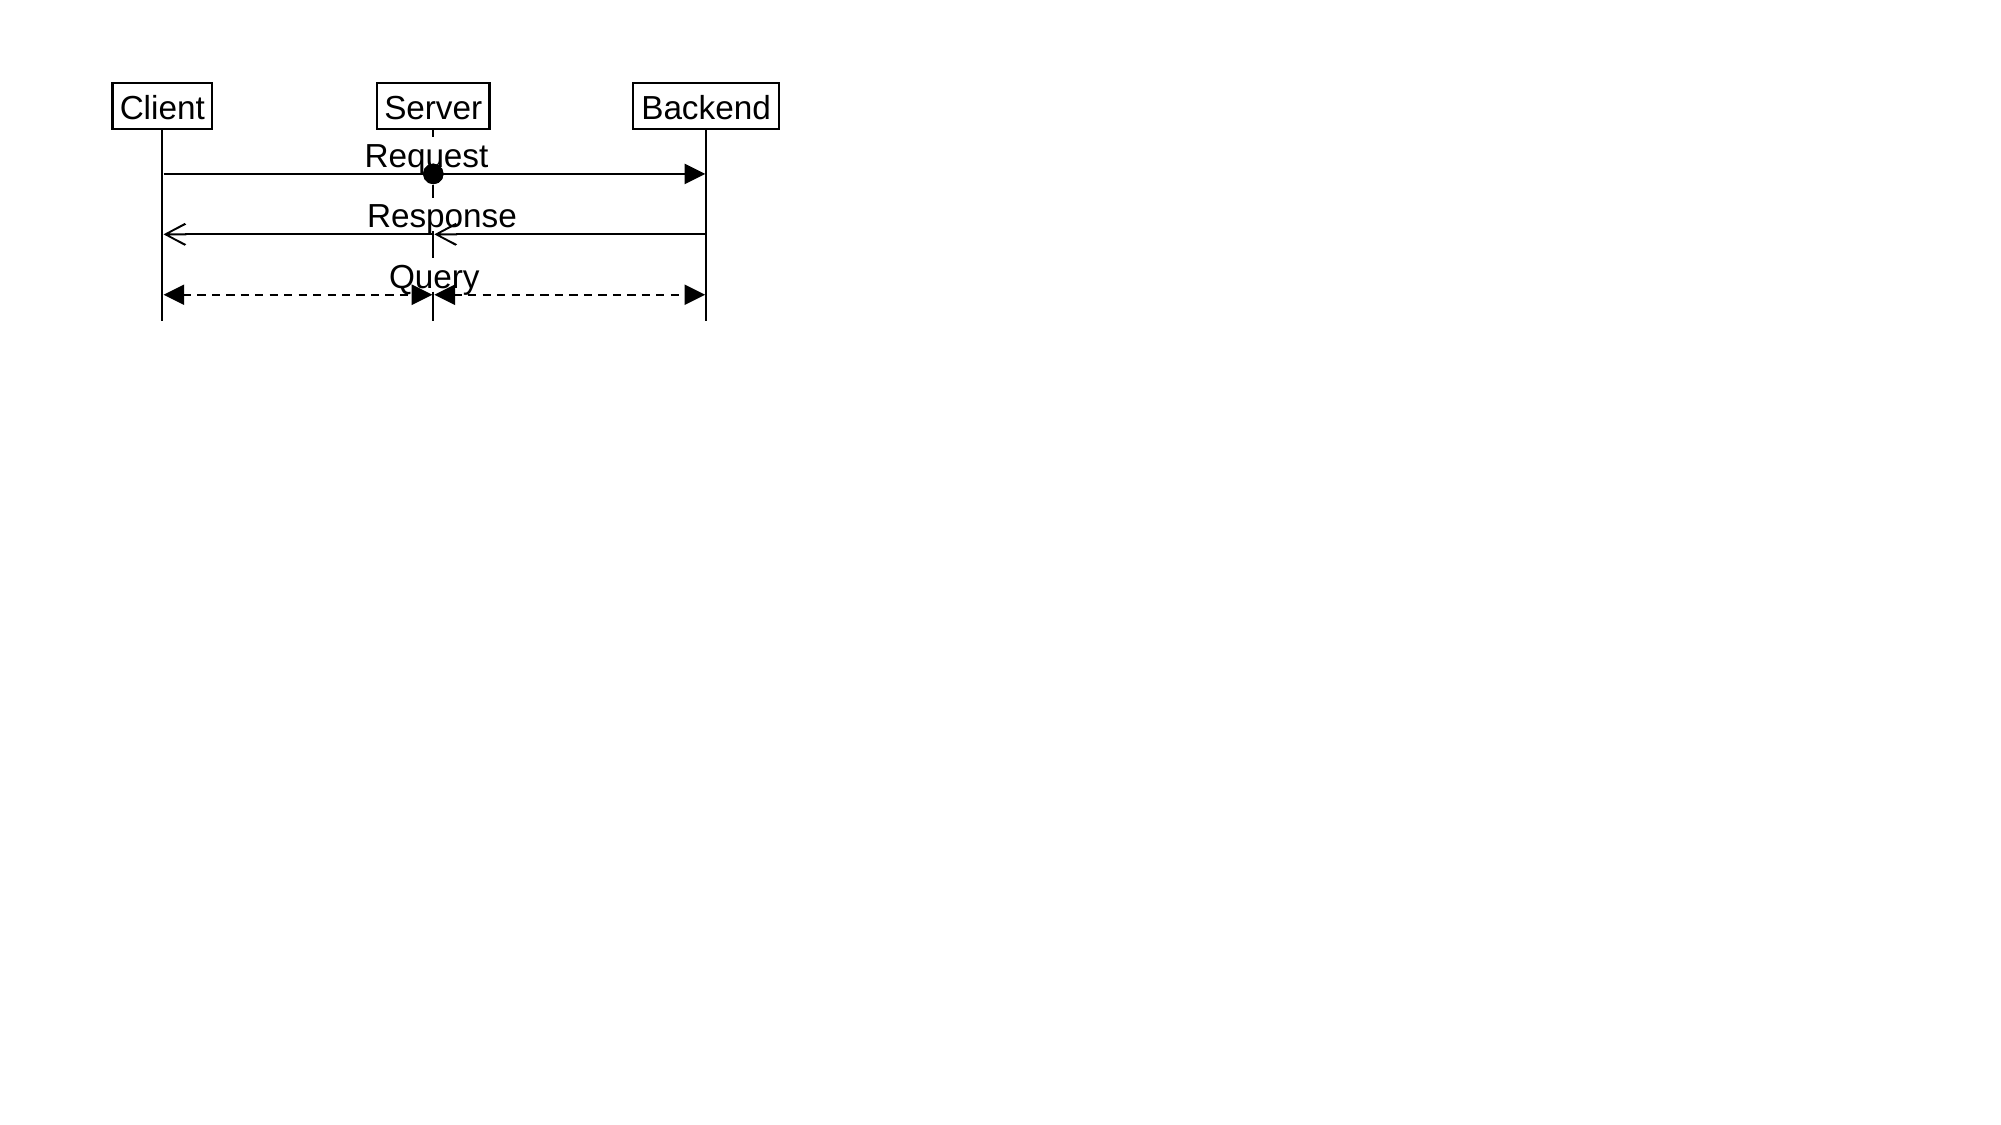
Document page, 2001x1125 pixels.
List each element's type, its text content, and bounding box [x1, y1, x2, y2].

text_box Response [364, 195, 520, 234]
text_box Client [112, 83, 213, 130]
text_box Backend [633, 83, 780, 130]
text_box Server [377, 83, 490, 130]
text_box Request [362, 135, 491, 173]
text_box Query [386, 256, 482, 294]
text_box [74, 74, 821, 321]
